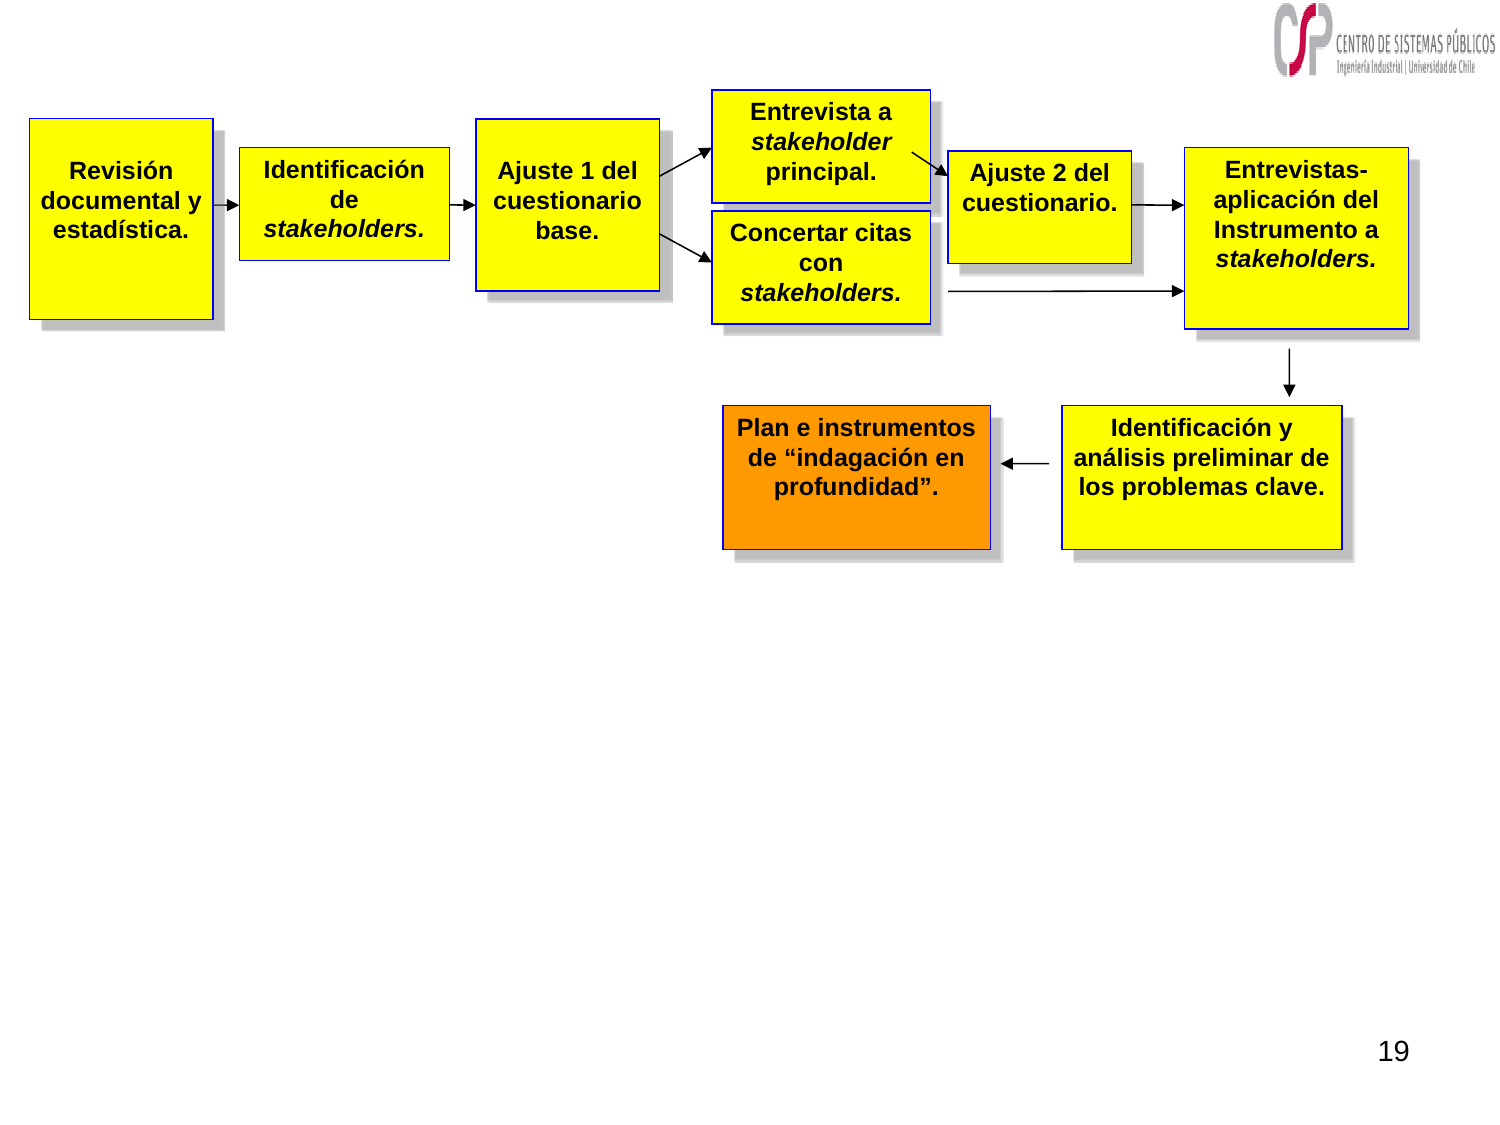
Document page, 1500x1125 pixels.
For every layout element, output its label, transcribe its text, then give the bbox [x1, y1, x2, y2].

text_box Identificación y análisis preliminar de los problemas clave. [1062, 405, 1342, 550]
text_box Concertar citas con stakeholders. [711, 210, 931, 324]
text_box [1000, 457, 1050, 470]
text_box [659, 147, 712, 177]
text_box Entrevista a stakeholder principal. [711, 90, 931, 204]
text_box Revisión documental y estadística. [29, 118, 214, 320]
text_box [911, 151, 949, 177]
slide_number 19 [1074, 1024, 1426, 1103]
text_box [659, 233, 712, 263]
text_box [226, 198, 240, 212]
picture [1269, 0, 1500, 82]
text_box [1131, 198, 1185, 212]
text_box Ajuste 1 del cuestionario base. [475, 118, 660, 292]
text_box [1283, 348, 1296, 398]
text_box Plan e instrumentos de “indagación en profundidad”. [722, 405, 991, 550]
text_box [449, 198, 476, 212]
text_box Identificación de stakeholders. [239, 147, 450, 261]
text_box Entrevistas-aplicación del Instrumento a stakeholders. [1184, 147, 1409, 329]
text_box [948, 284, 1185, 298]
text_box Ajuste 2 del cuestionario. [948, 150, 1132, 264]
